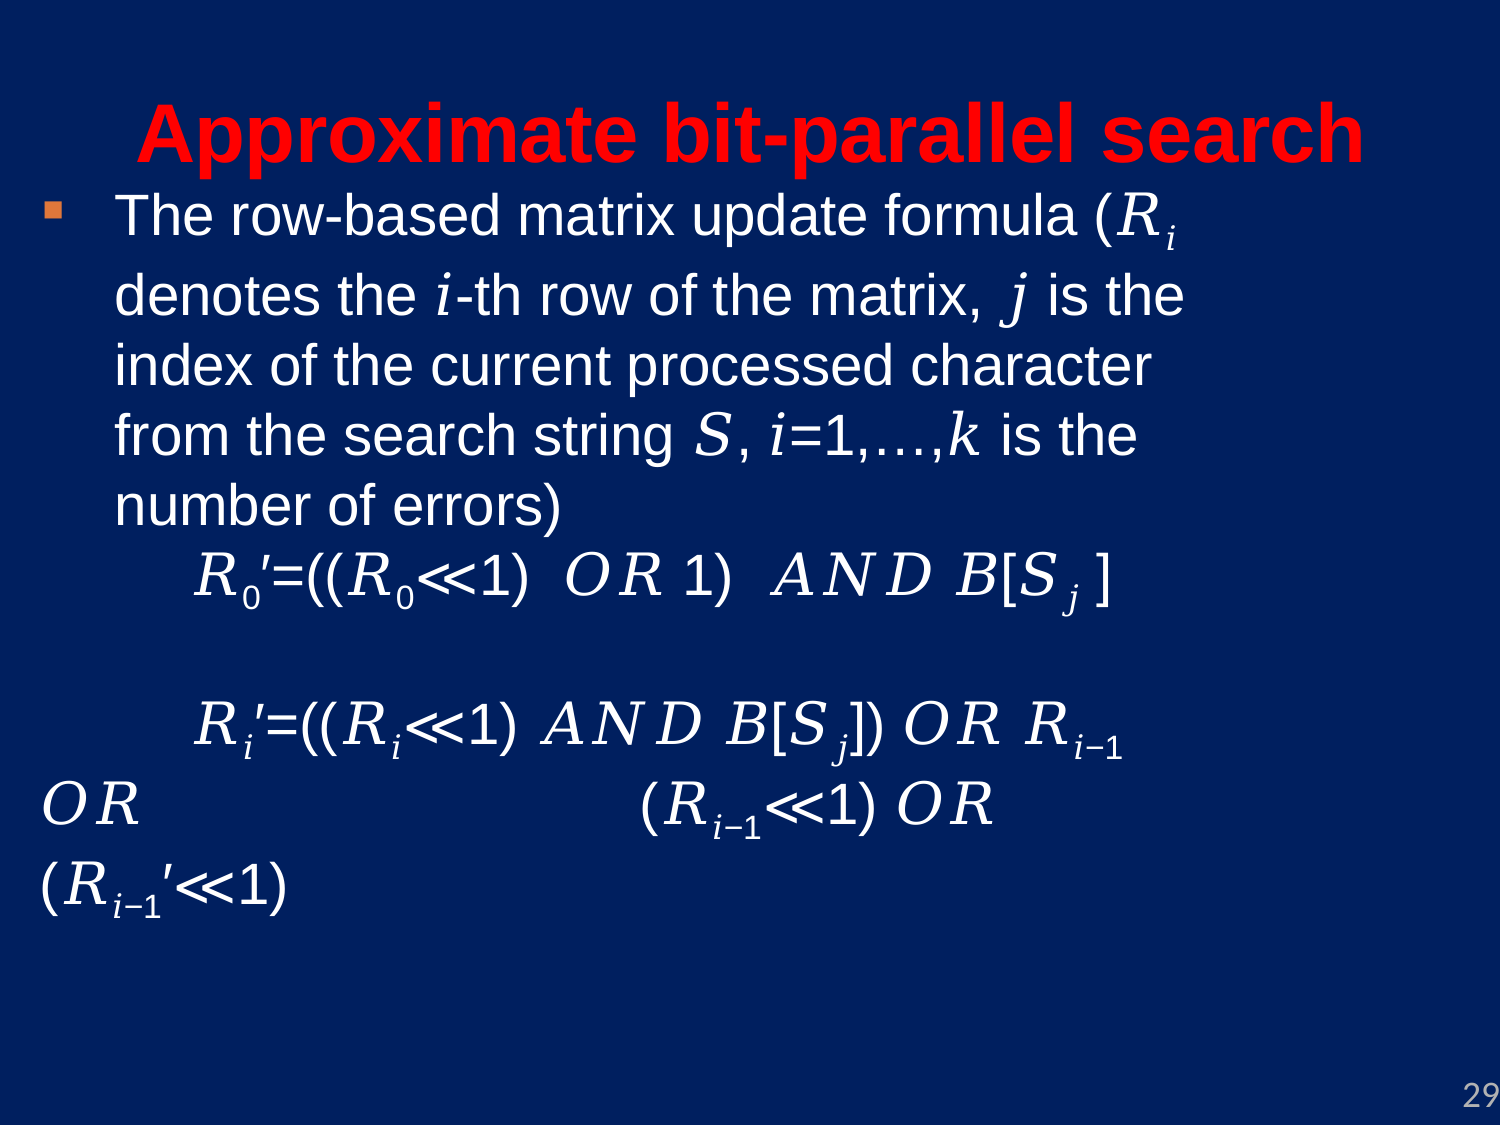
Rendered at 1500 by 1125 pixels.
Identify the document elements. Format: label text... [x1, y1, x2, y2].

text_box The row-based matrix update formula (𝑅𝑖 denotes the 𝑖-th row of the matrix, 𝑗 is the index of the current processed character from the search string 𝑆, 𝑖=1,…,𝑘 is the number of errors) 𝑅0′=((𝑅0≪1) 𝑂𝑅 1) 𝐴𝑁𝐷 𝐵[𝑆𝑗 ] 𝑅𝑖′=((𝑅𝑖≪1) 𝐴𝑁𝐷 𝐵[𝑆𝑗]) 𝑂𝑅 𝑅𝑖−1 𝑂𝑅 (𝑅𝑖−1≪1) 𝑂𝑅 (𝑅𝑖−1′≪1) [37, 177, 1226, 926]
slide_number 29 [1437, 1069, 1500, 1125]
title Approximate bit-parallel search [44, 53, 1456, 267]
